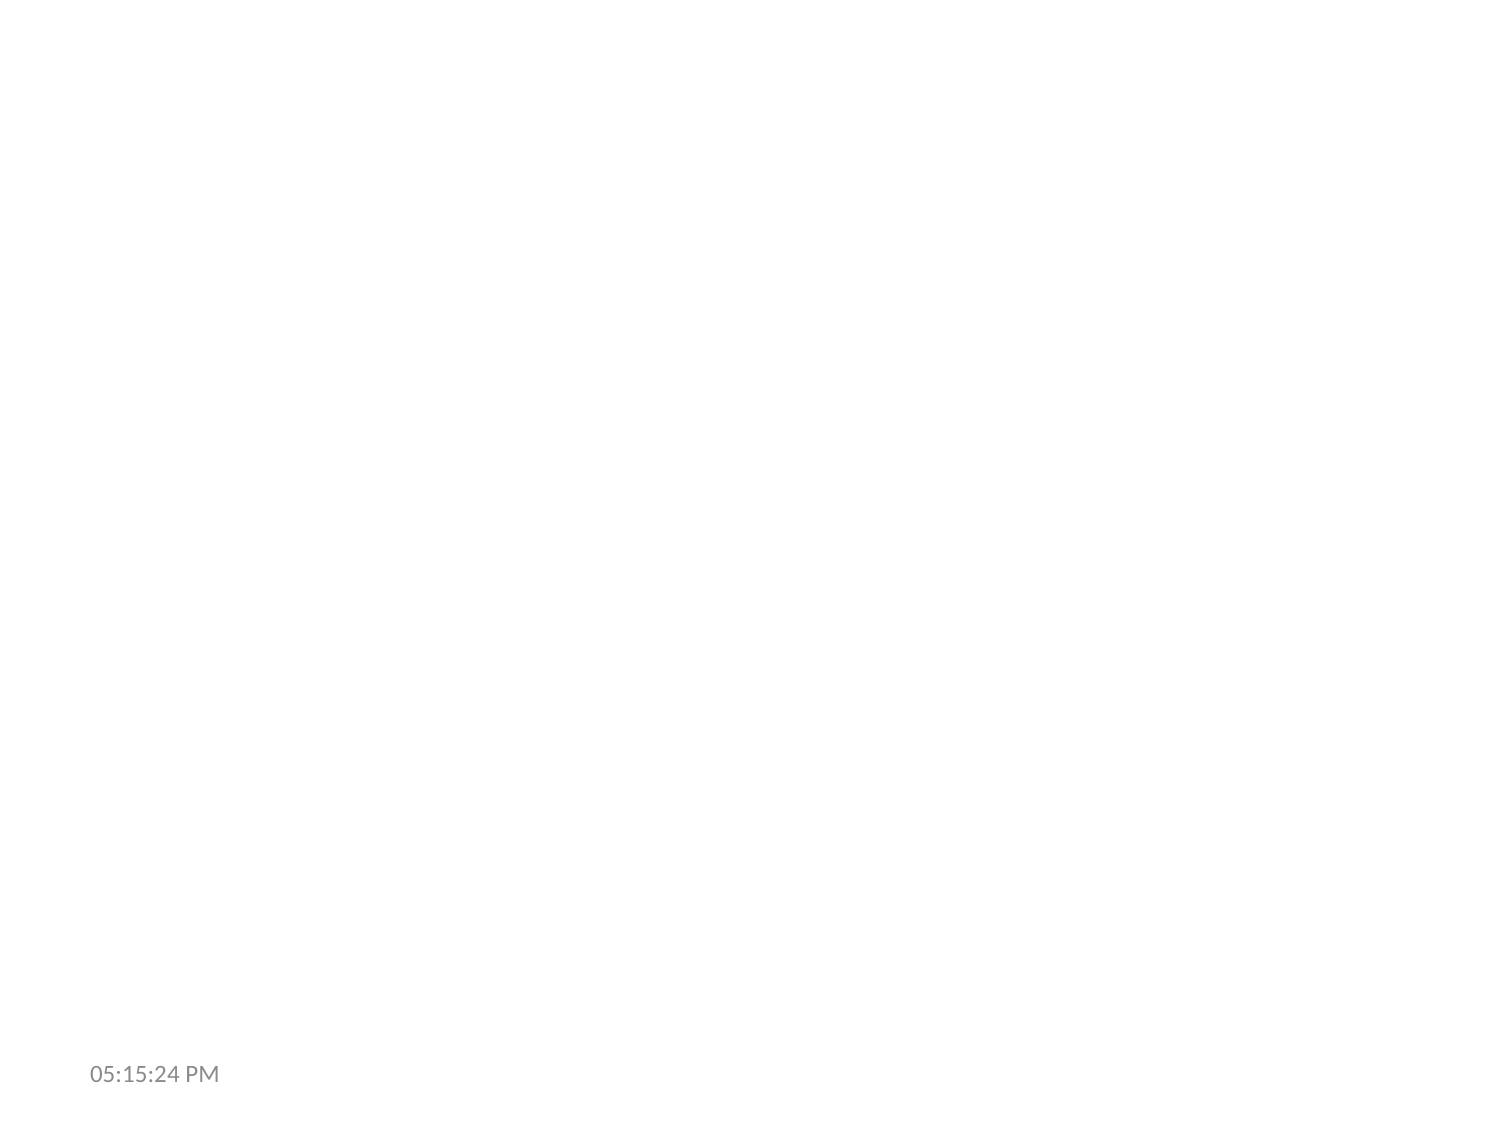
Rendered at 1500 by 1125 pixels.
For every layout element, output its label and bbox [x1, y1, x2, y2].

slide_number [75, 1042, 425, 1103]
